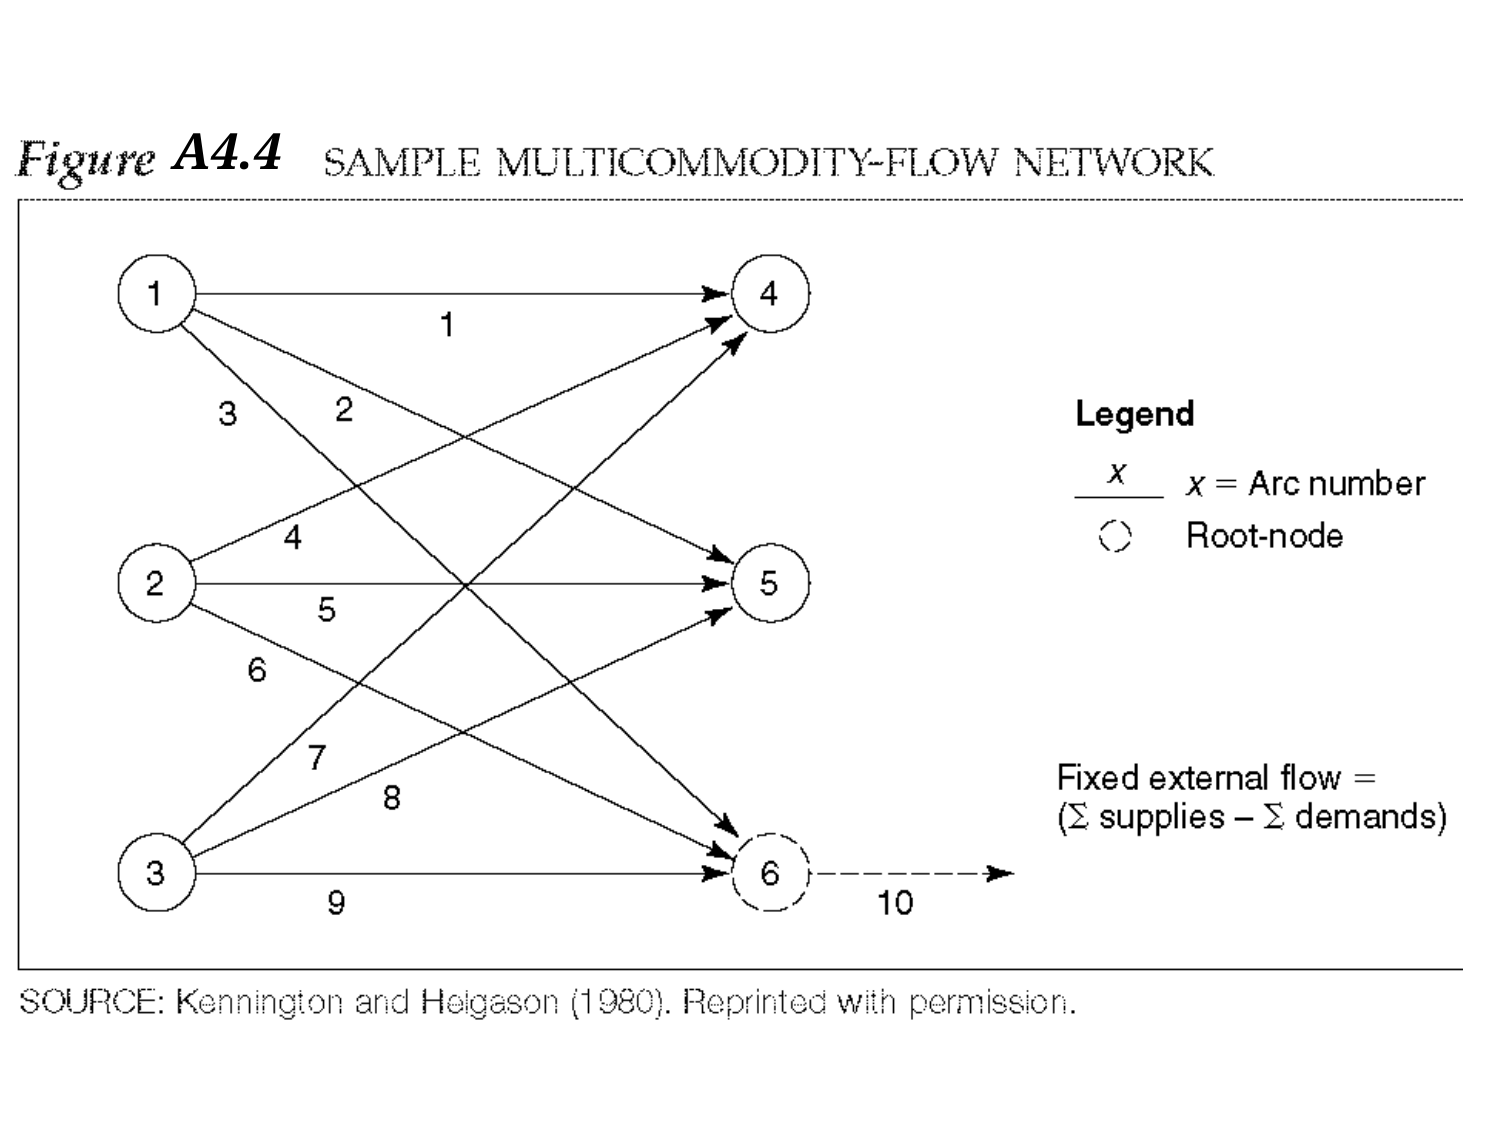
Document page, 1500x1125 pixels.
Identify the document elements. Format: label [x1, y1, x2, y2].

picture [0, 99, 1463, 1026]
